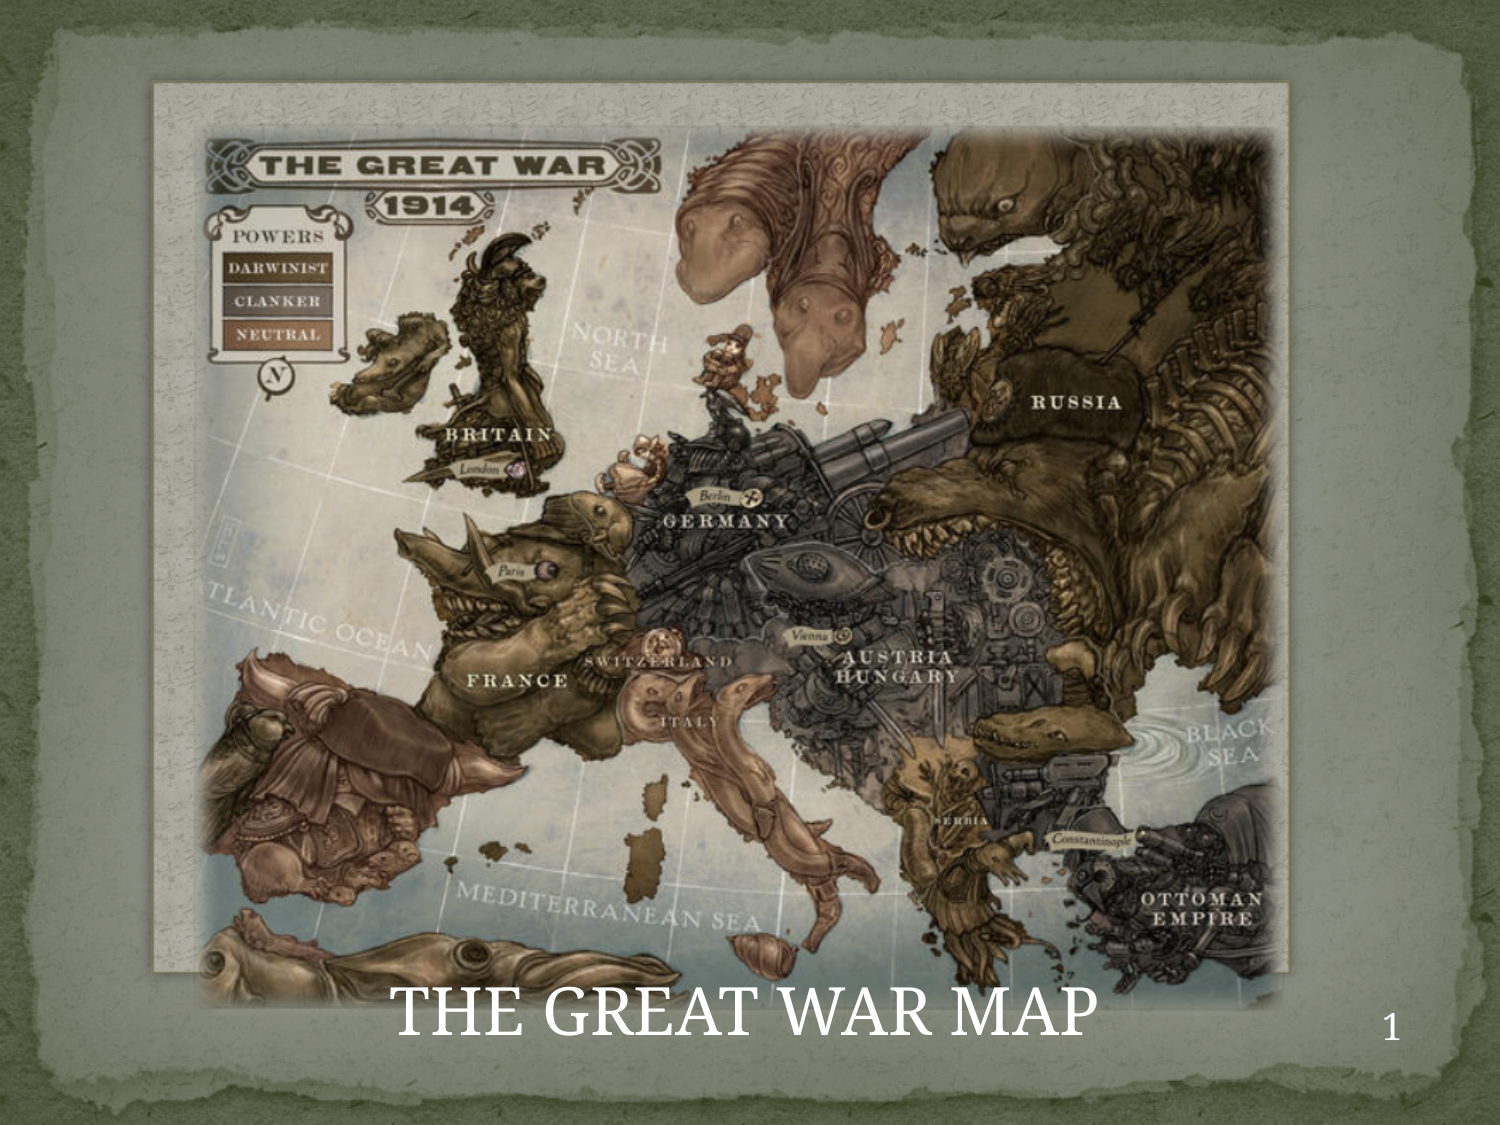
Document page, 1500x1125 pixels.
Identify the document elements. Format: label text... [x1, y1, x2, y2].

text_box [155, 84, 1287, 971]
text_box 1 [1366, 996, 1418, 1056]
text_box THE GREAT WAR MAP [374, 1028, 1125, 1056]
picture [188, 118, 1289, 1019]
